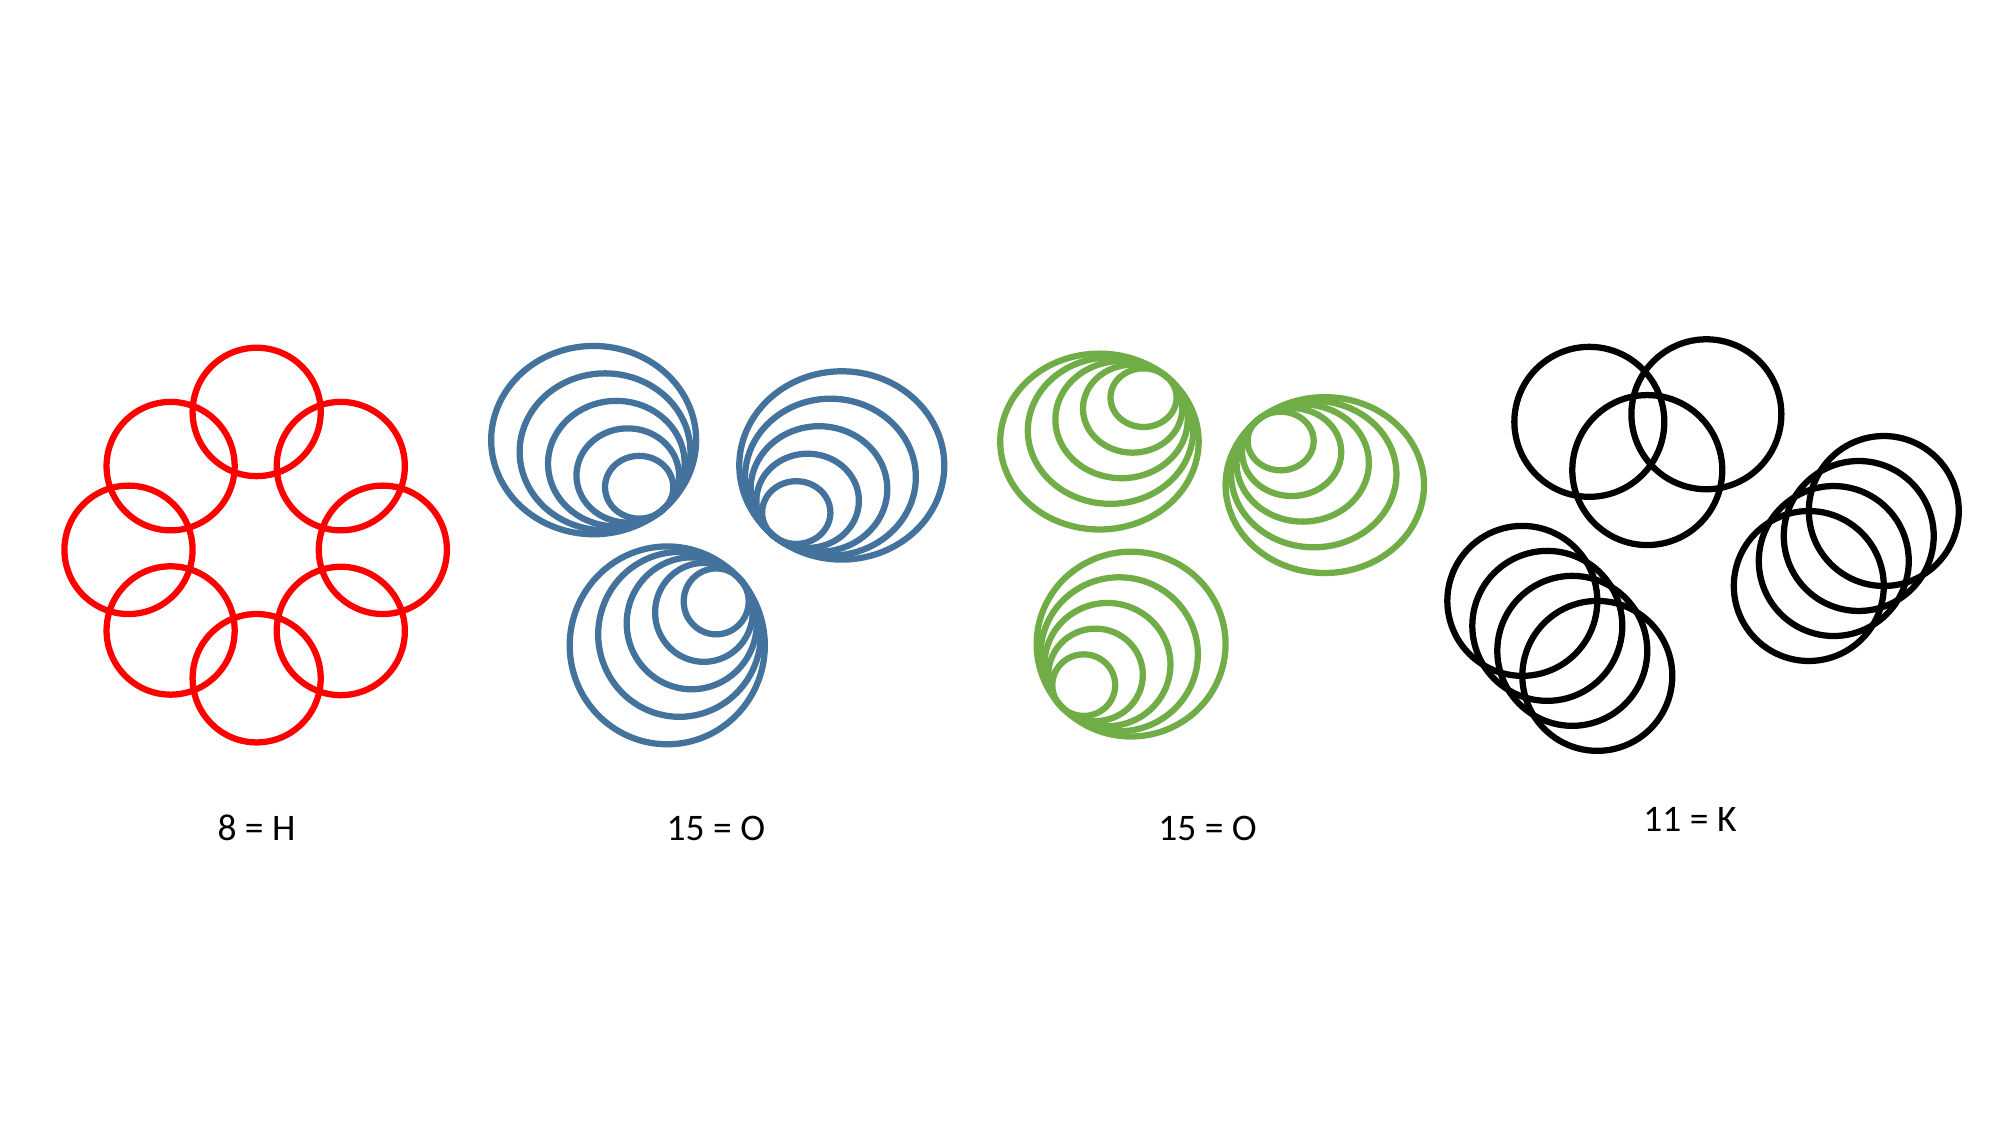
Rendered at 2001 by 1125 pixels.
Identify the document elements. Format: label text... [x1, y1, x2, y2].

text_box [1000, 353, 1424, 737]
text_box 15 = O [1143, 795, 1272, 856]
text_box 15 = O [651, 795, 781, 856]
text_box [1447, 339, 1959, 751]
text_box 11 = K [1628, 787, 1752, 847]
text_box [64, 347, 447, 743]
text_box 8 = H [202, 795, 311, 856]
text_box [491, 345, 945, 745]
